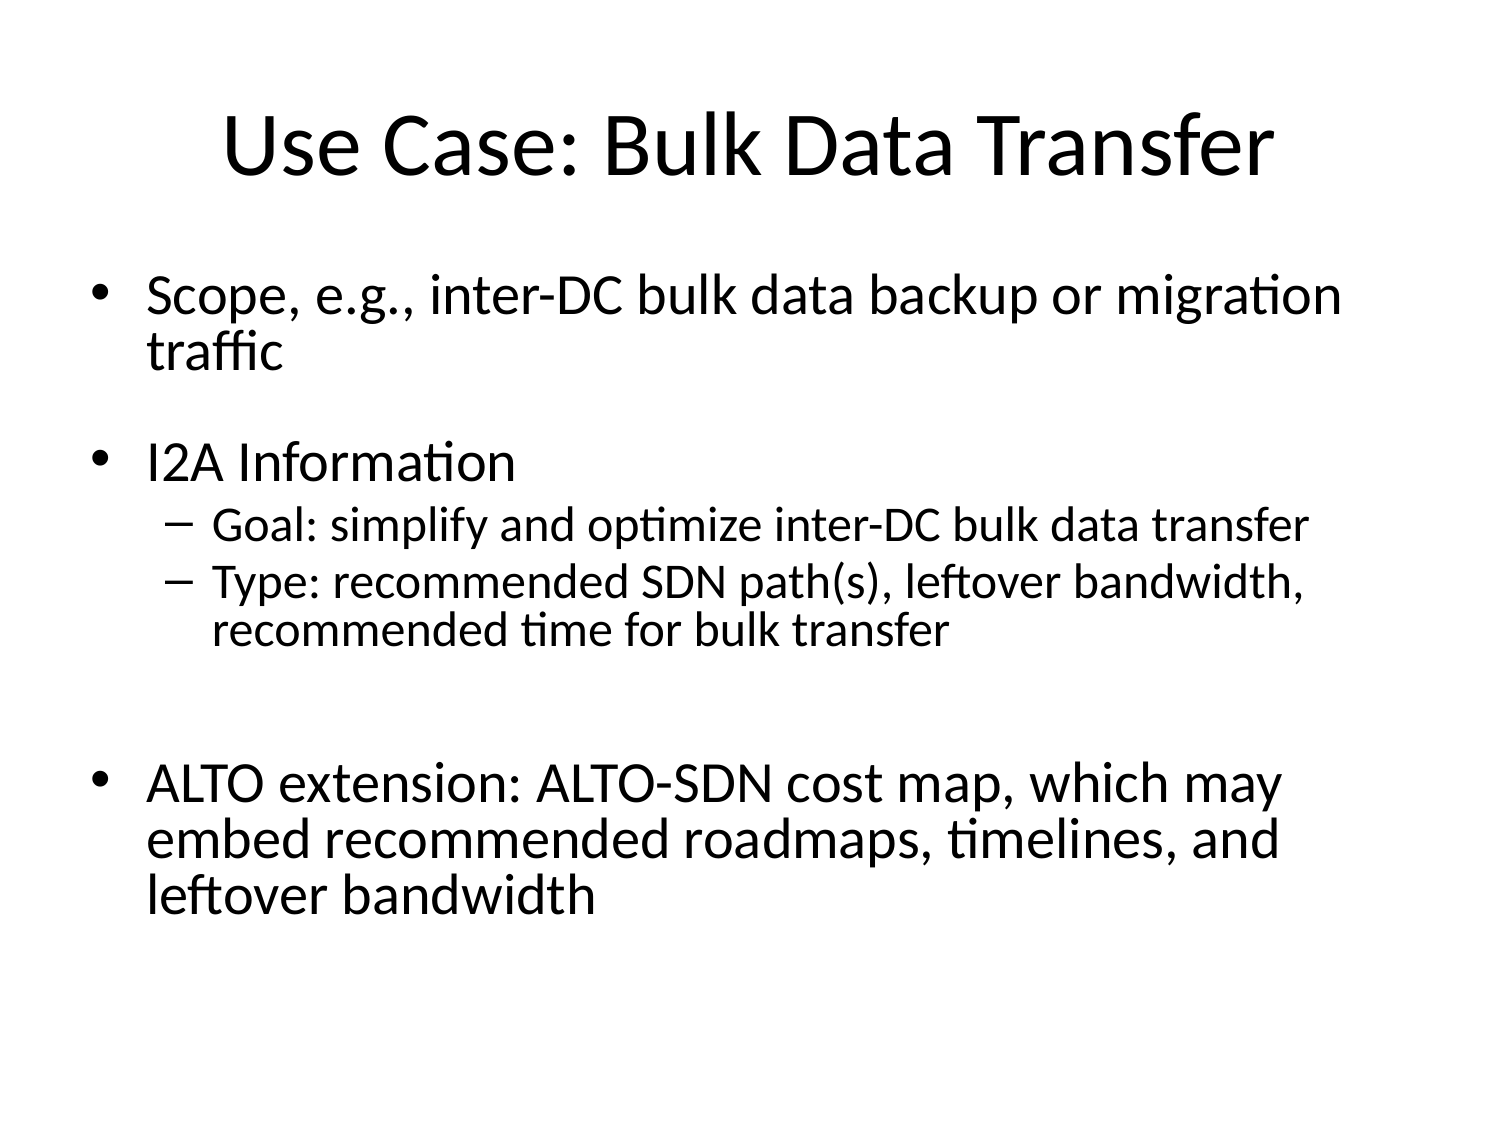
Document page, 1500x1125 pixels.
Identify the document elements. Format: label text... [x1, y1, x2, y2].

title Use Case: Bulk Data Transfer [75, 45, 1425, 233]
list Scope, e.g., inter-DC bulk data backup or migration traffic I2A Information Goal: simplify and optimize inter-DC bulk data transfer Type: recommended SDN path(s), leftover bandwidth, recommended time for bulk transfer ALTO extension: ALTO-SDN cost map, which may embed recommended roadmaps, timelines, and leftover bandwidth [75, 262, 1425, 1059]
